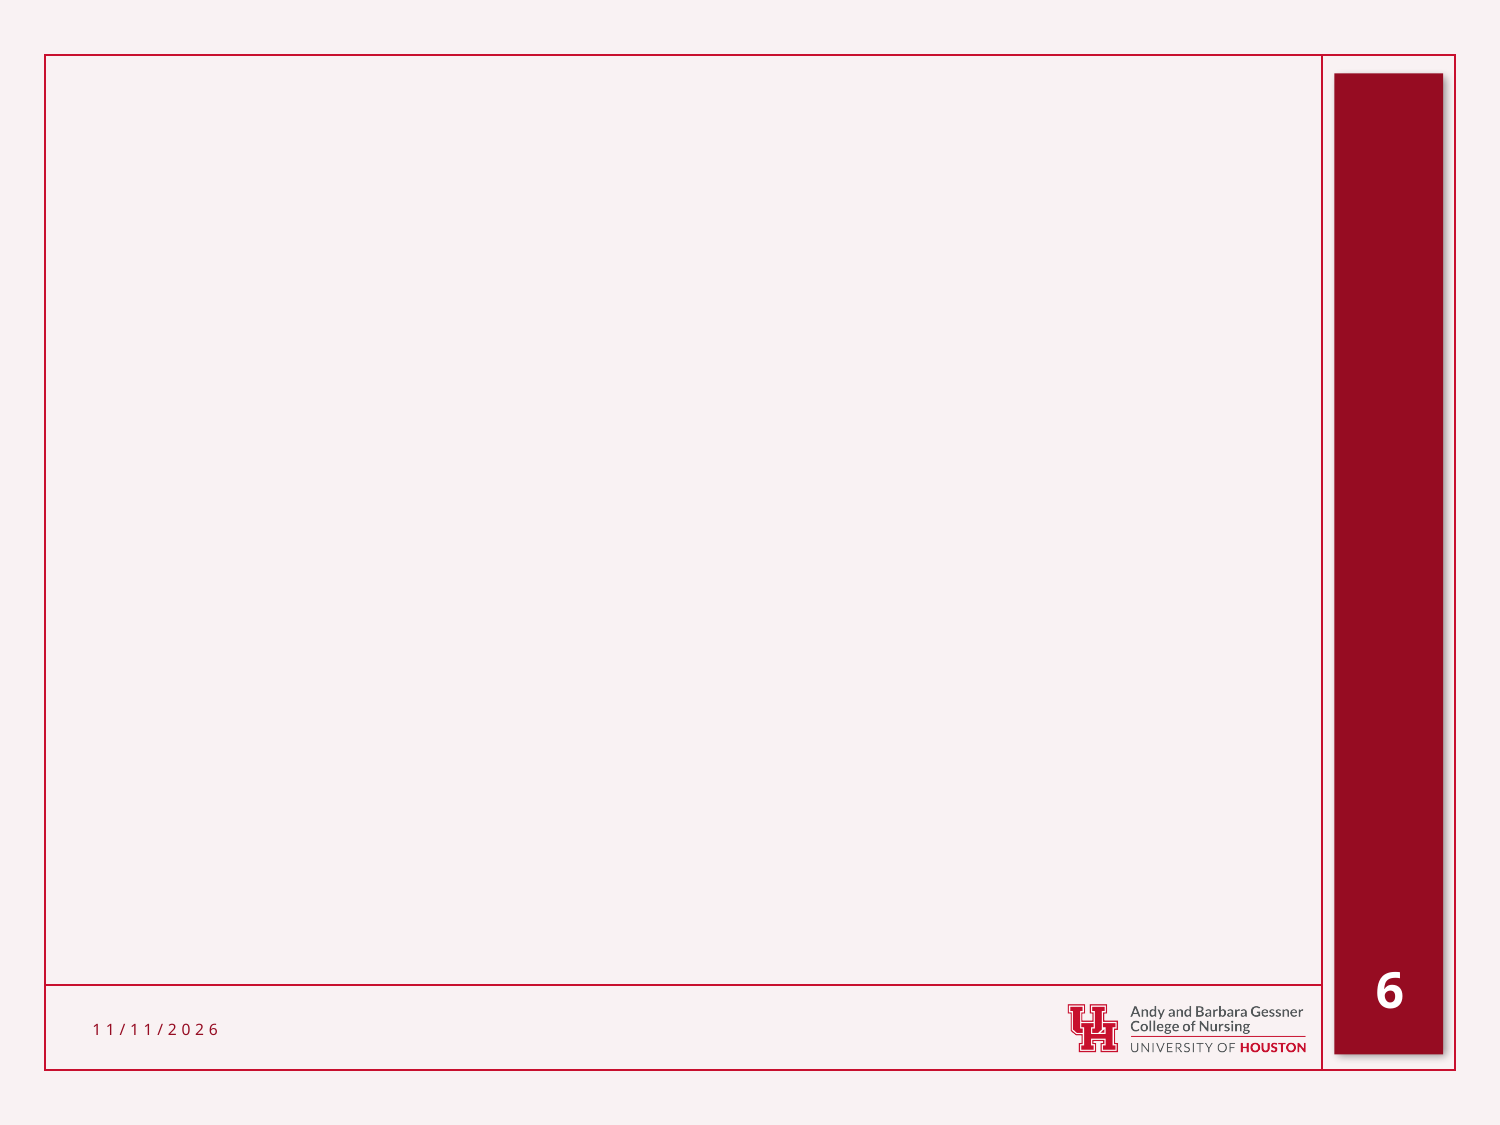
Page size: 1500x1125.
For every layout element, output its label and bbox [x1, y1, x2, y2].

slide_number [77, 1007, 466, 1055]
picture [1063, 992, 1331, 1065]
